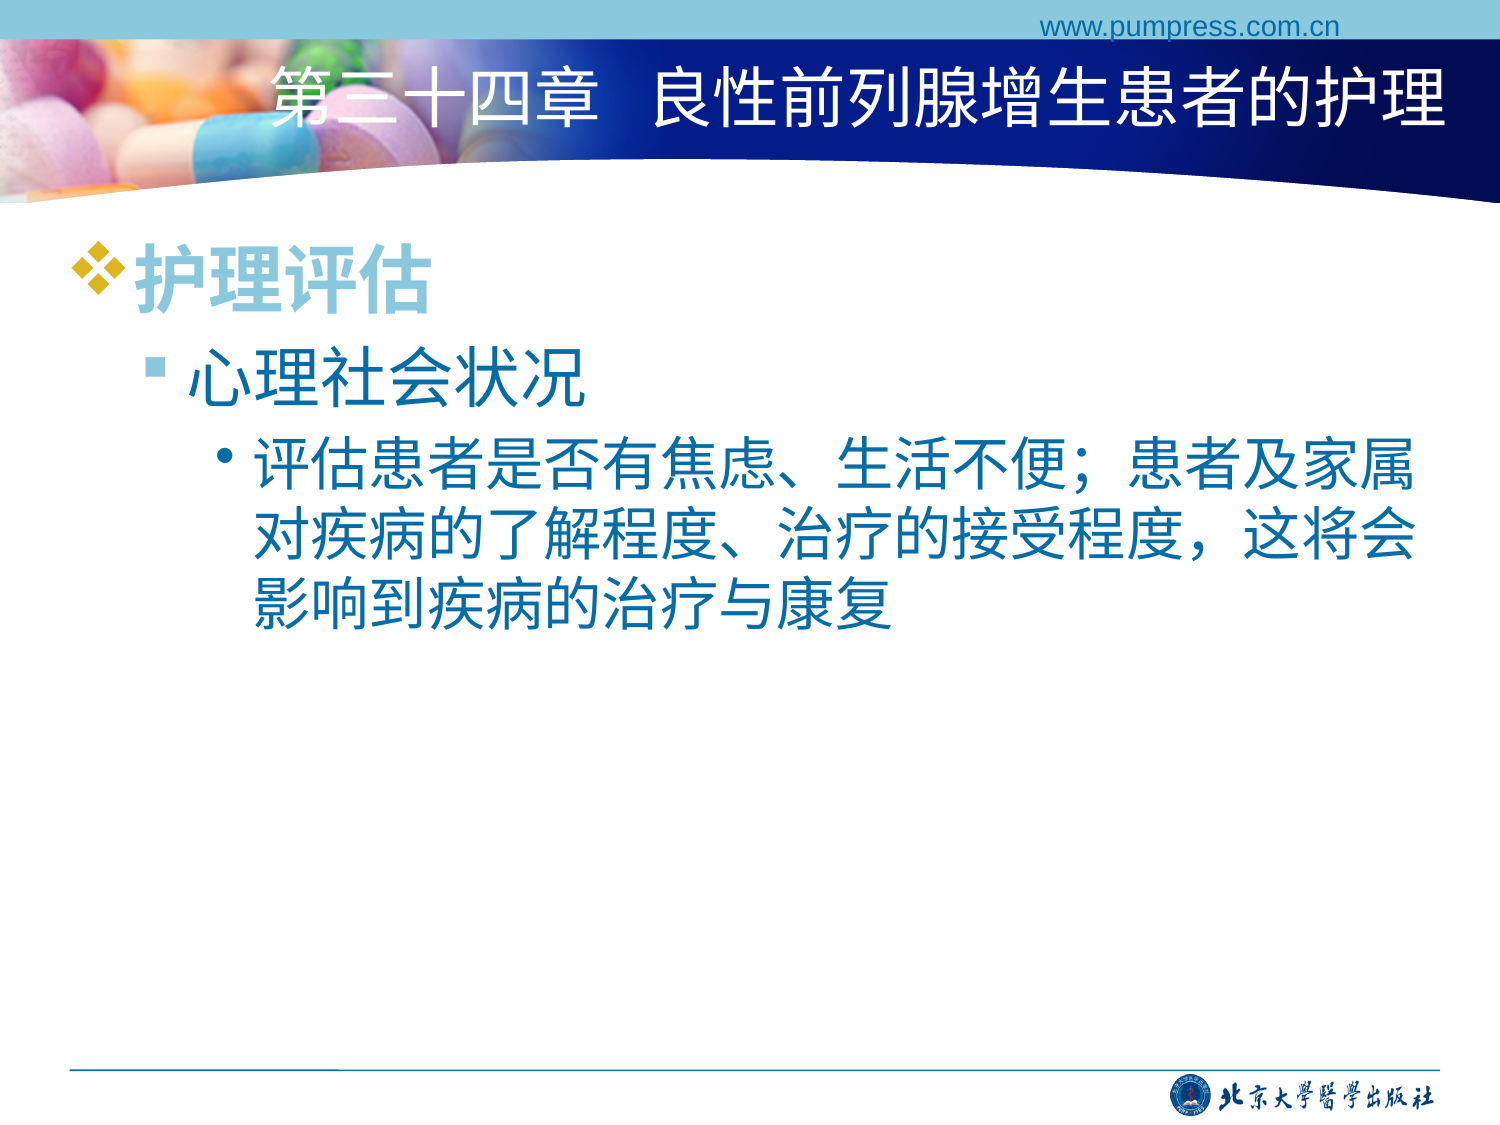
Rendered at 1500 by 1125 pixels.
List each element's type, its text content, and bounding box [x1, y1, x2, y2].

picture [1170, 1074, 1436, 1118]
list 护理评估 心理社会状况 评估患者是否有焦虑、生活不便；患者及家属对疾病的了解程度、治疗的接受程度，这将会影响到疾病的治疗与康复 [49, 224, 1463, 1026]
slide_number www.pumpress.com.cn [1025, 0, 1463, 38]
title 第三十四章 良性前列腺增生患者的护理 [137, 49, 1463, 143]
picture [0, 40, 1500, 203]
